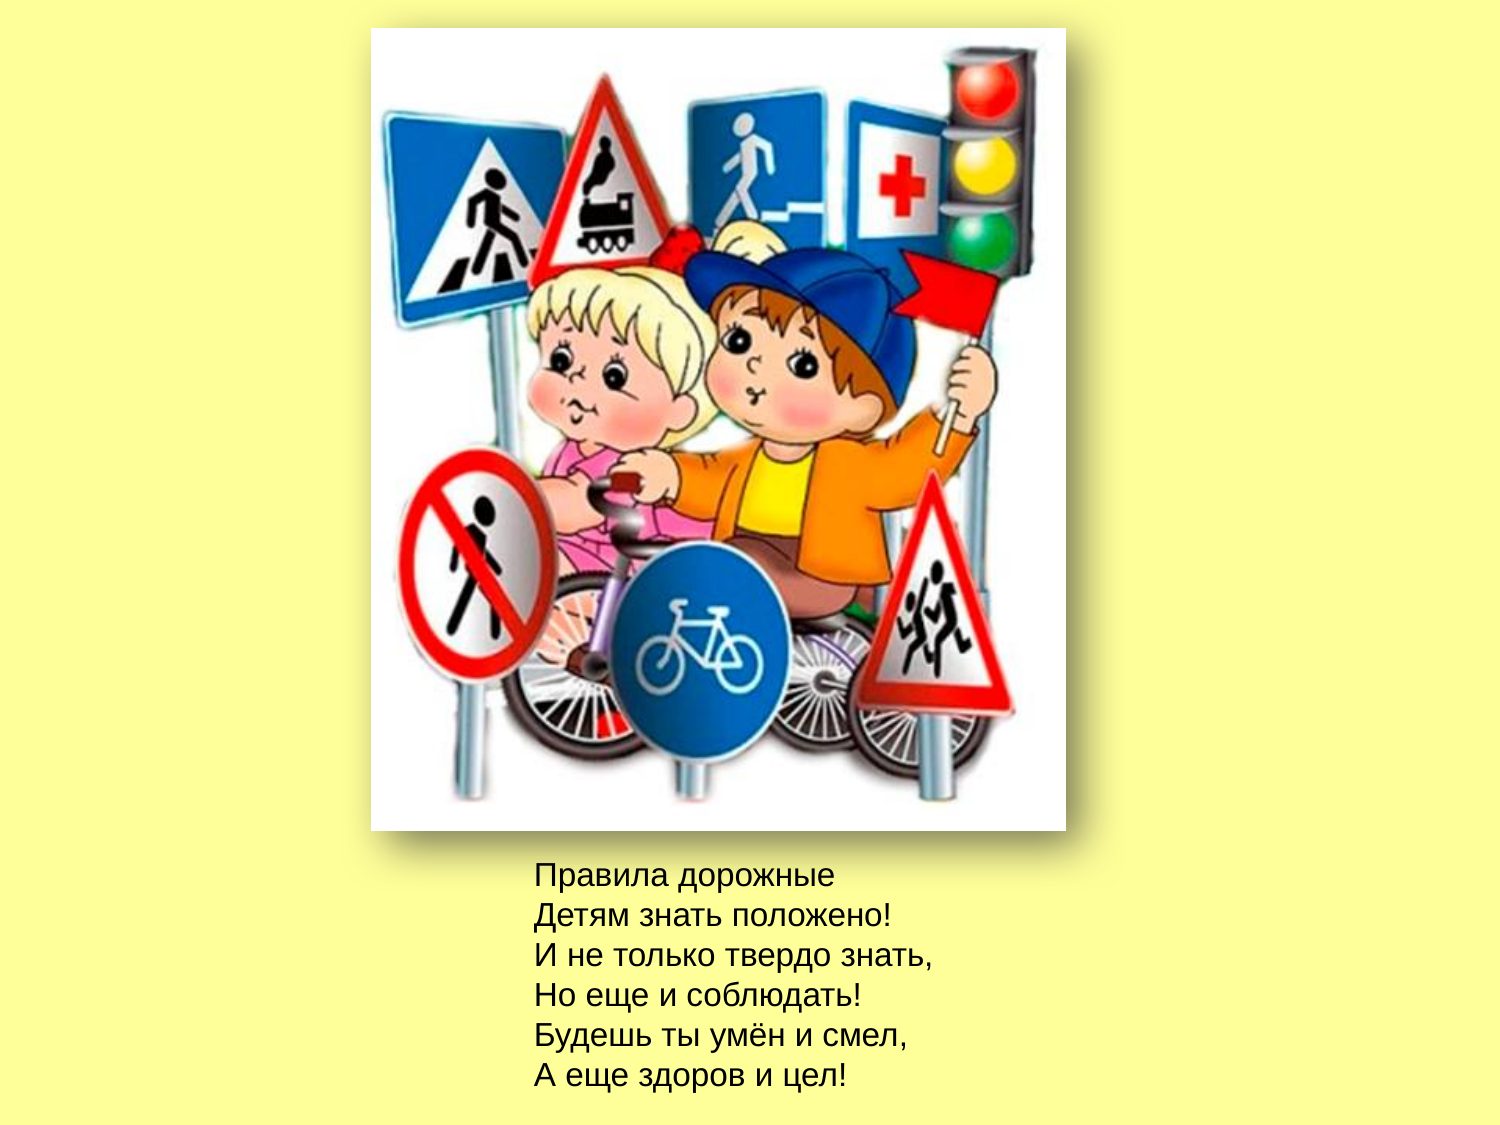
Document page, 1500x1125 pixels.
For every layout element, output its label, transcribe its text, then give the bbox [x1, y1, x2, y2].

picture [371, 28, 1066, 831]
text_box Правила дорожные Детям знать положено! И не только твердо знать, Но еще и соблюдать! Будешь ты умён и смел, А еще здоров и цел! [519, 879, 985, 1101]
